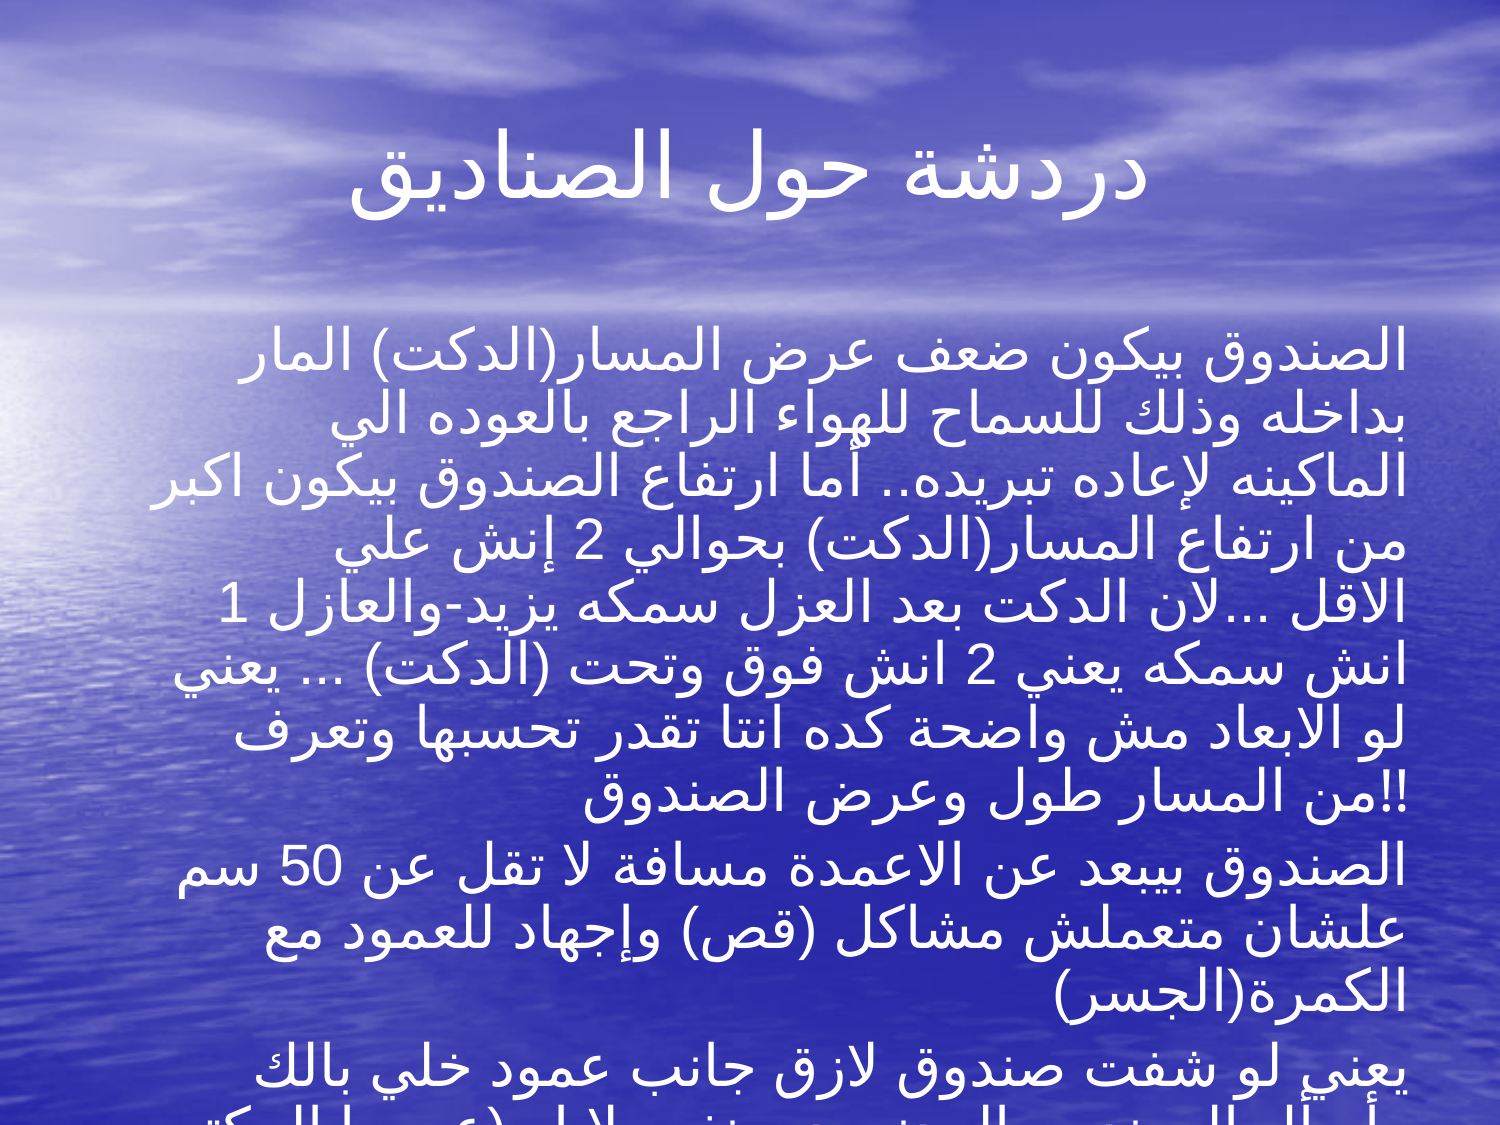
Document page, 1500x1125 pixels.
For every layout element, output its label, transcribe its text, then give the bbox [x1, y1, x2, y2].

title دردشة حول الصناديق [75, 47, 1425, 275]
list الصندوق بيكون ضعف عرض المسار(الدكت) المار بداخله وذلك للسماح للهواء الراجع بالعوده الي الماكينه لإعاده تبريده.. أما ارتفاع الصندوق بيكون اكبر من ارتفاع المسار(الدكت) بحوالي 2 إنش علي الاقل ...لان الدكت بعد العزل سمكه يزيد-والعازل 1 انش سمكه يعني 2 انش فوق وتحت (الدكت) ... يعني لو الابعاد مش واضحة كده انتا تقدر تحسبها وتعرف من المسار طول وعرض الصندوق!! الصندوق بيبعد عن الاعمدة مسافة لا تقل عن 50 سم علشان متعملش مشاكل (قص) وإجهاد للعمود مع الكمرة(الجسر) يعني لو شفت صندوق لازق جانب عمود خلي بالك وأسأل المهندس المدني ده ينفع ولا ايه(عموما المكتب الاستشاري بيبقي مخلص نفسه) [75, 312, 1425, 988]
